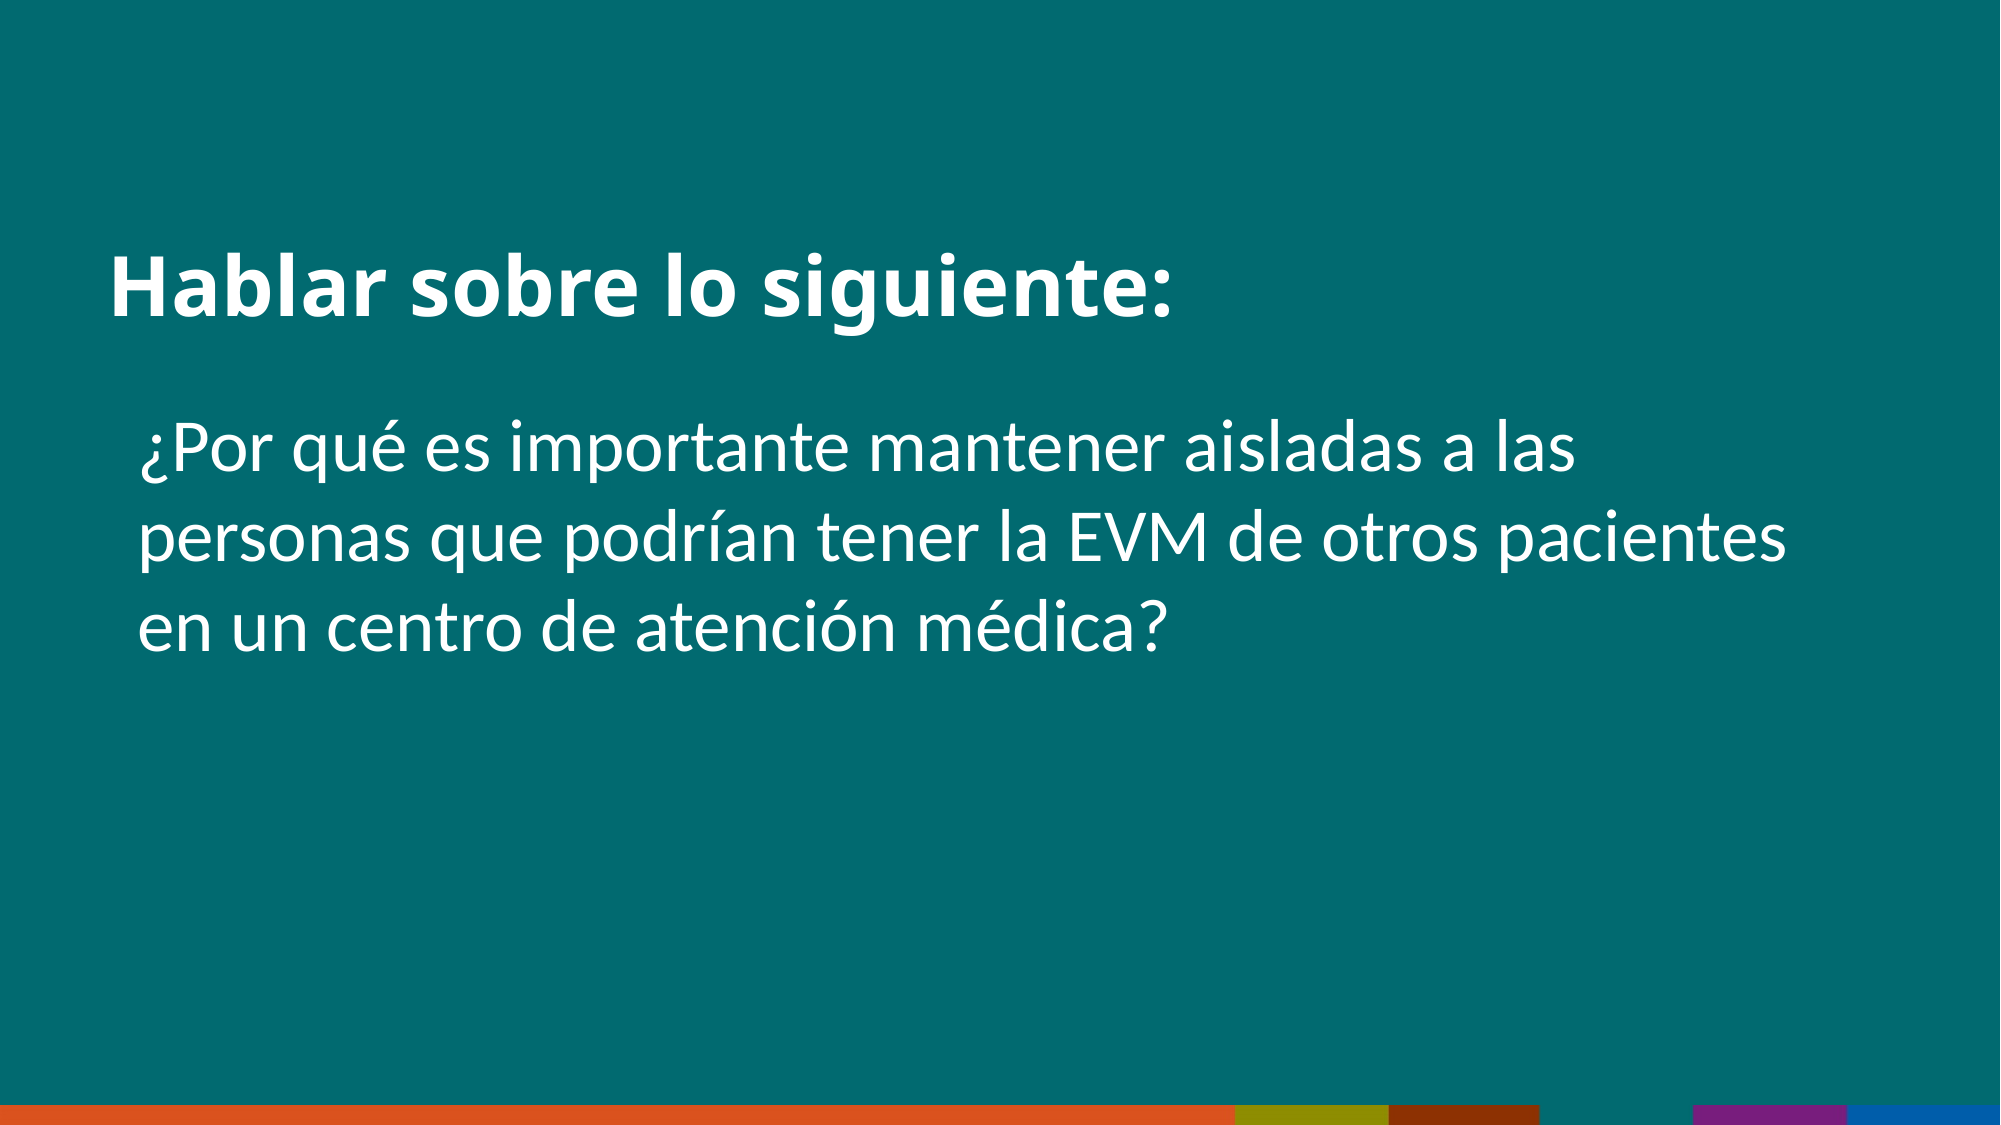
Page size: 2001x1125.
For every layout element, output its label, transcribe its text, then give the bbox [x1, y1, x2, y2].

title Hablar sobre lo siguiente: [92, 195, 1908, 342]
picture [0, 1105, 2000, 1125]
text_box ¿Por qué es importante mantener aisladas a las personas que podrían tener la EVM de otros pacientes en un centro de atención médica? [122, 389, 1840, 874]
